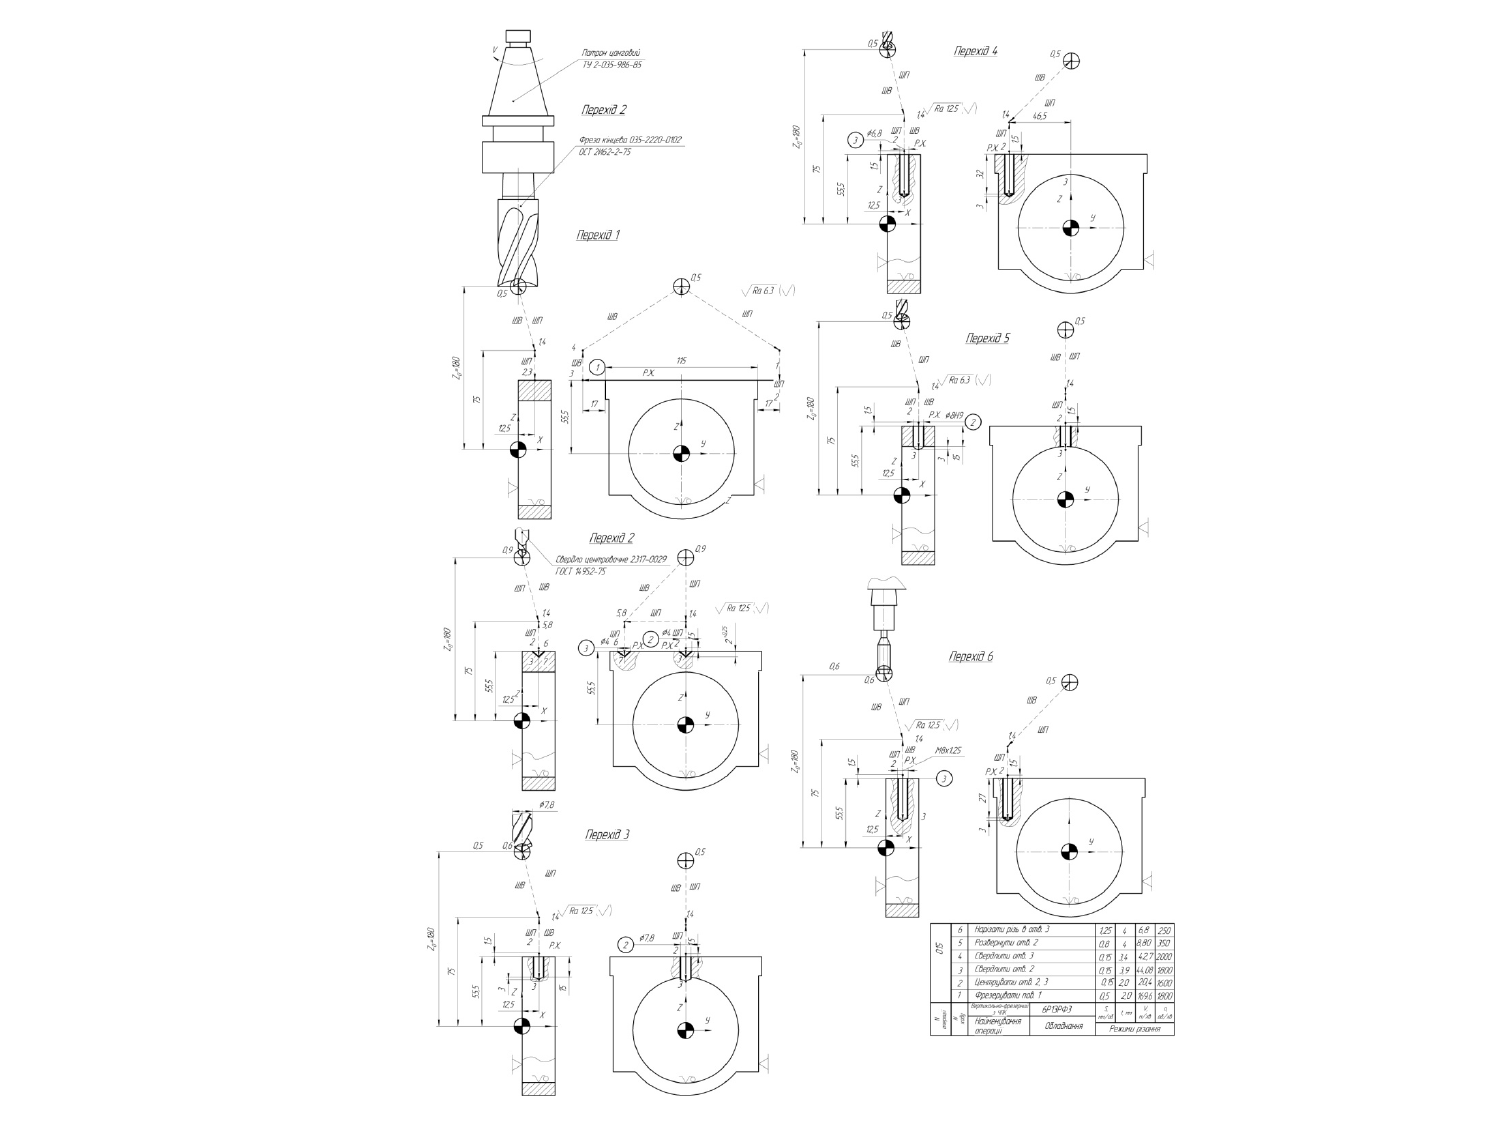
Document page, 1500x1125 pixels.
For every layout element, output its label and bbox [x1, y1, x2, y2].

list [424, 29, 1176, 1096]
